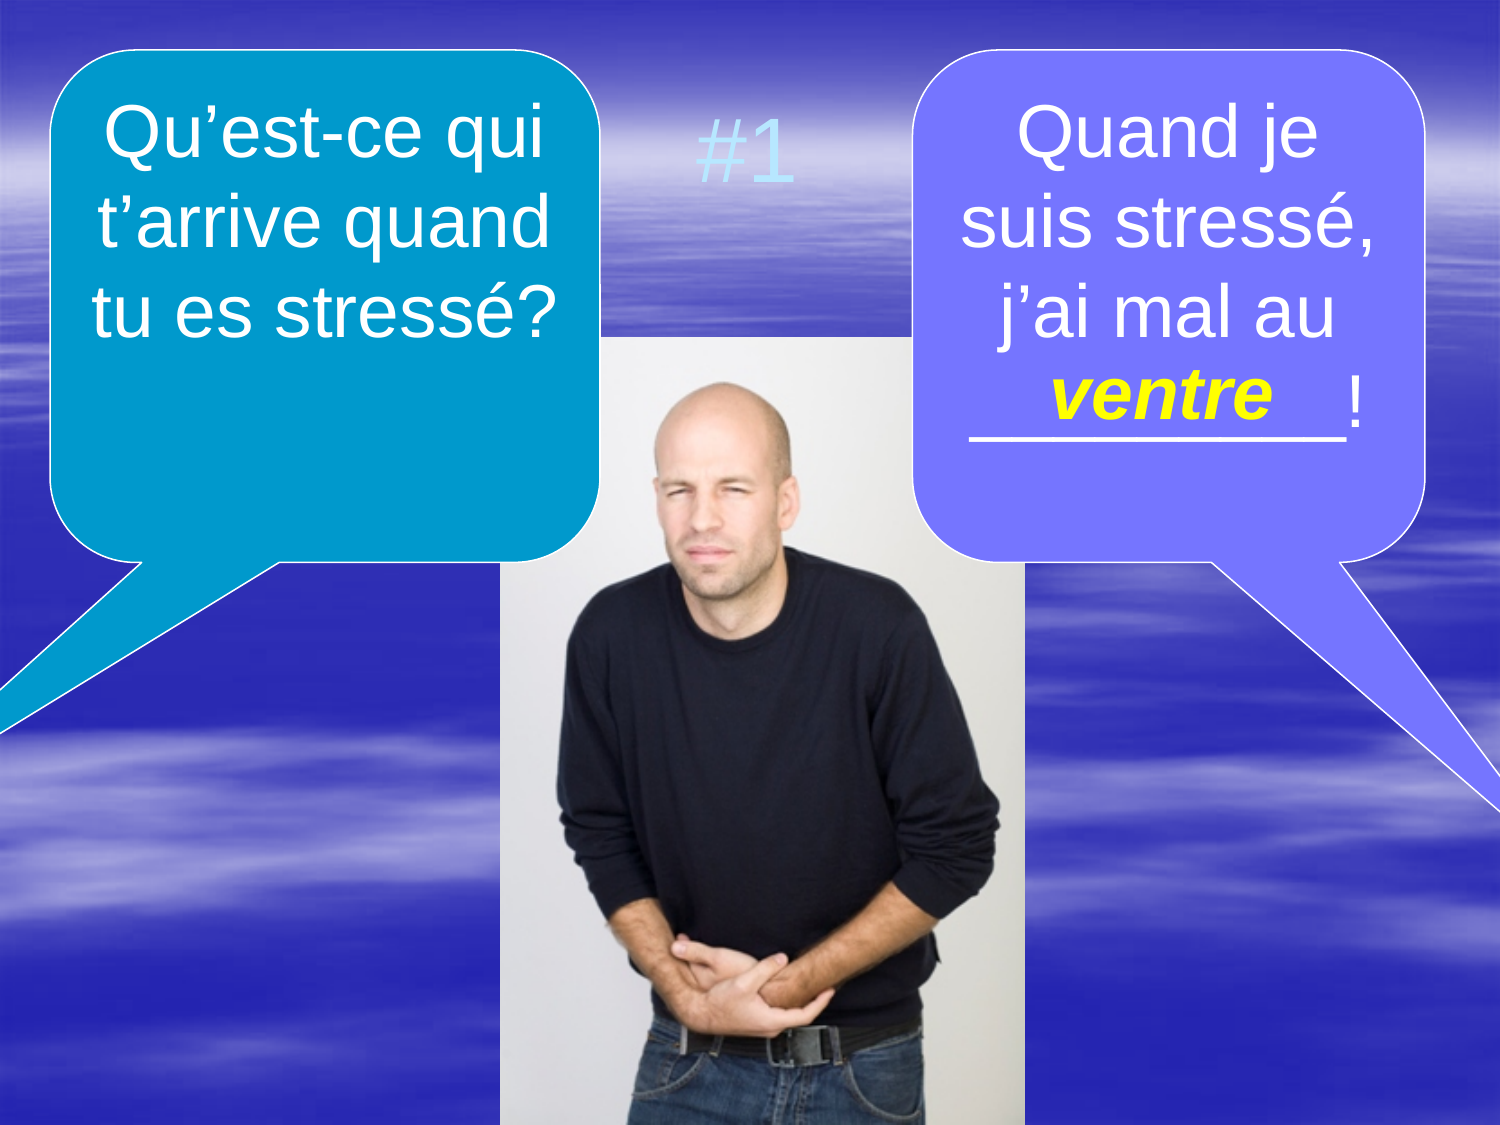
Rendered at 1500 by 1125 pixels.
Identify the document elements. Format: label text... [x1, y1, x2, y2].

text_box ventre [1026, 337, 1325, 443]
title #1 [49, 37, 1446, 255]
text_box Quand je suis stressé, j’ai mal au _________! [912, 255, 1500, 812]
text_box Qu’est-ce qui t’arrive quand tu es stressé? [0, 255, 600, 734]
picture [499, 337, 1025, 1125]
